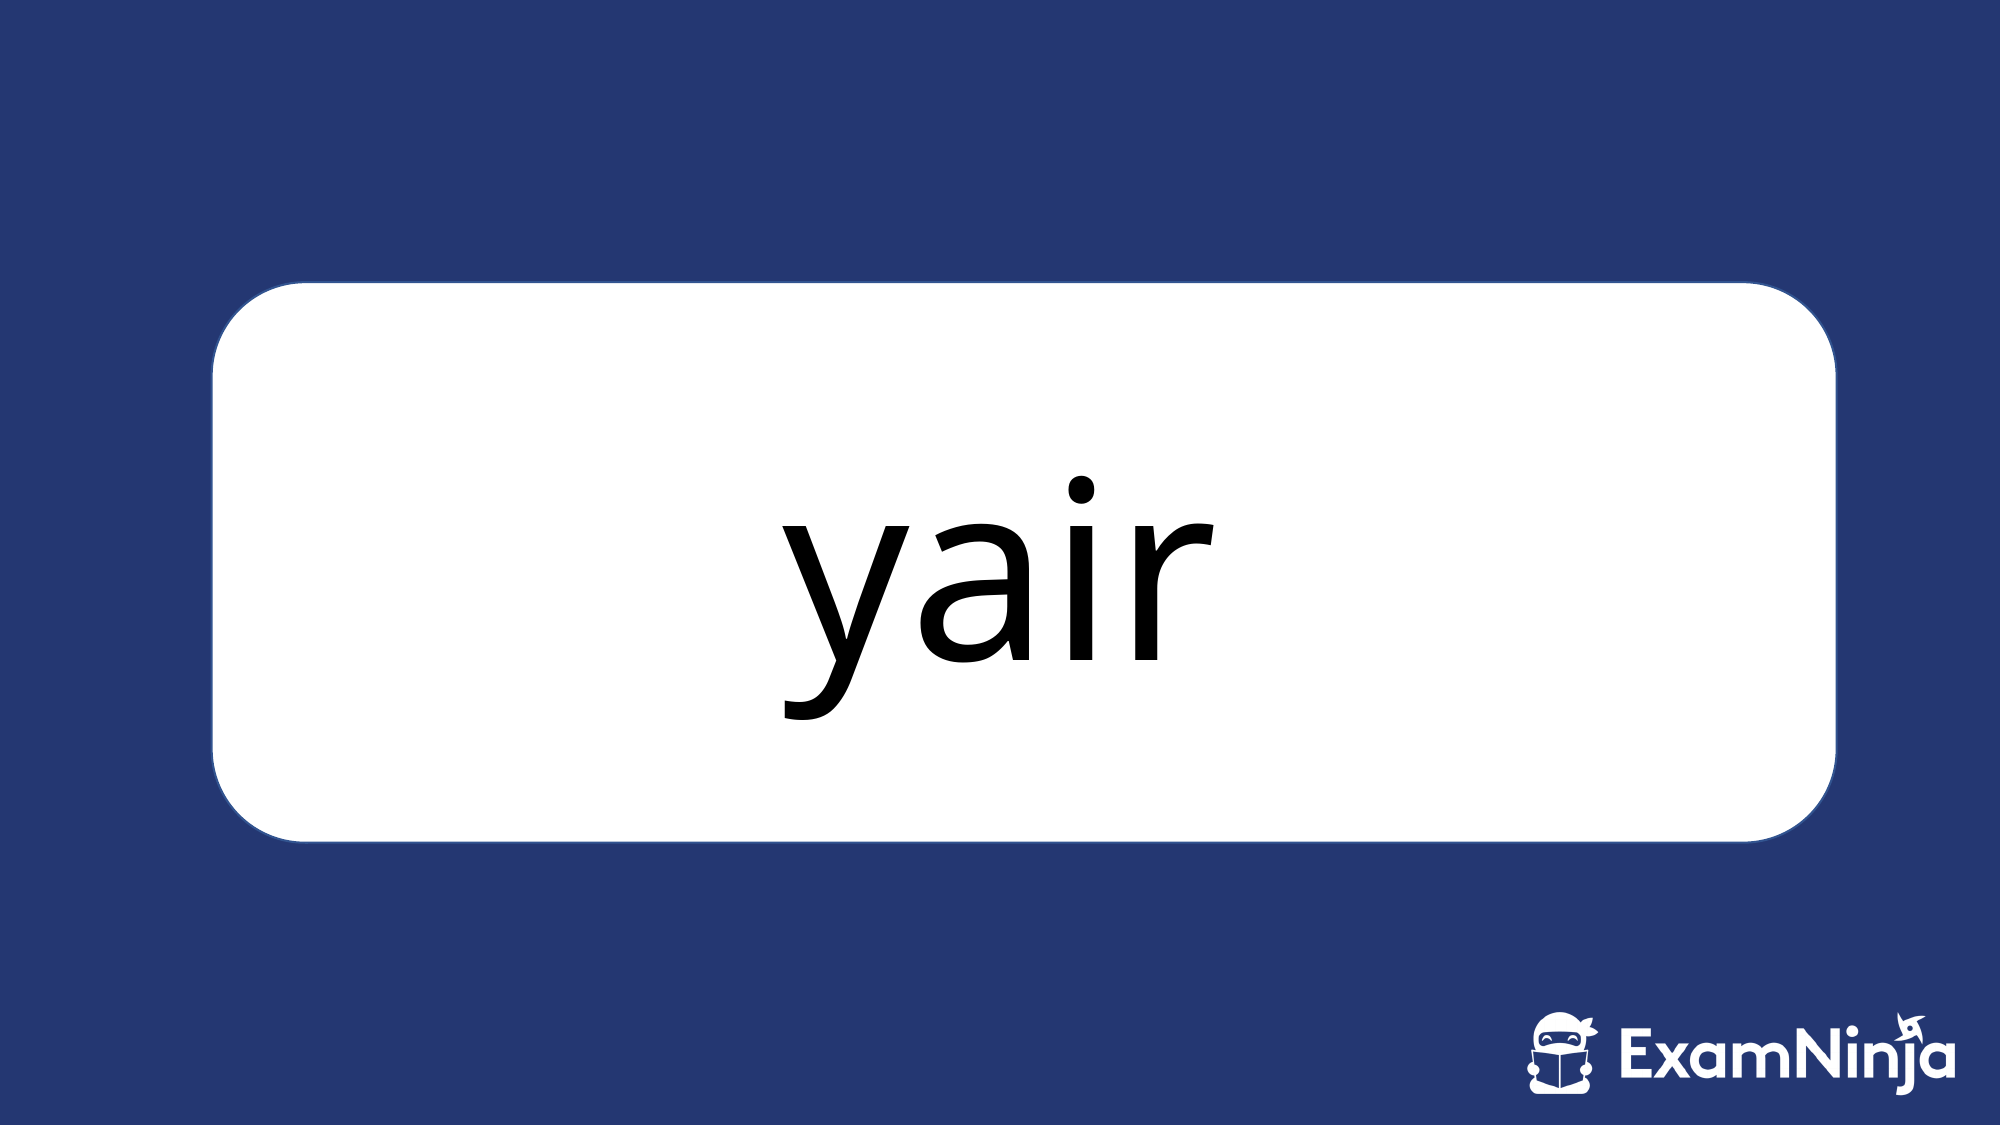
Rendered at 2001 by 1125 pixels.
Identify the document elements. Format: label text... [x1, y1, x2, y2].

text_box [210, 719, 1838, 844]
picture [1501, 1003, 1979, 1102]
text_box yair [143, 403, 1857, 719]
text_box [210, 281, 1838, 403]
